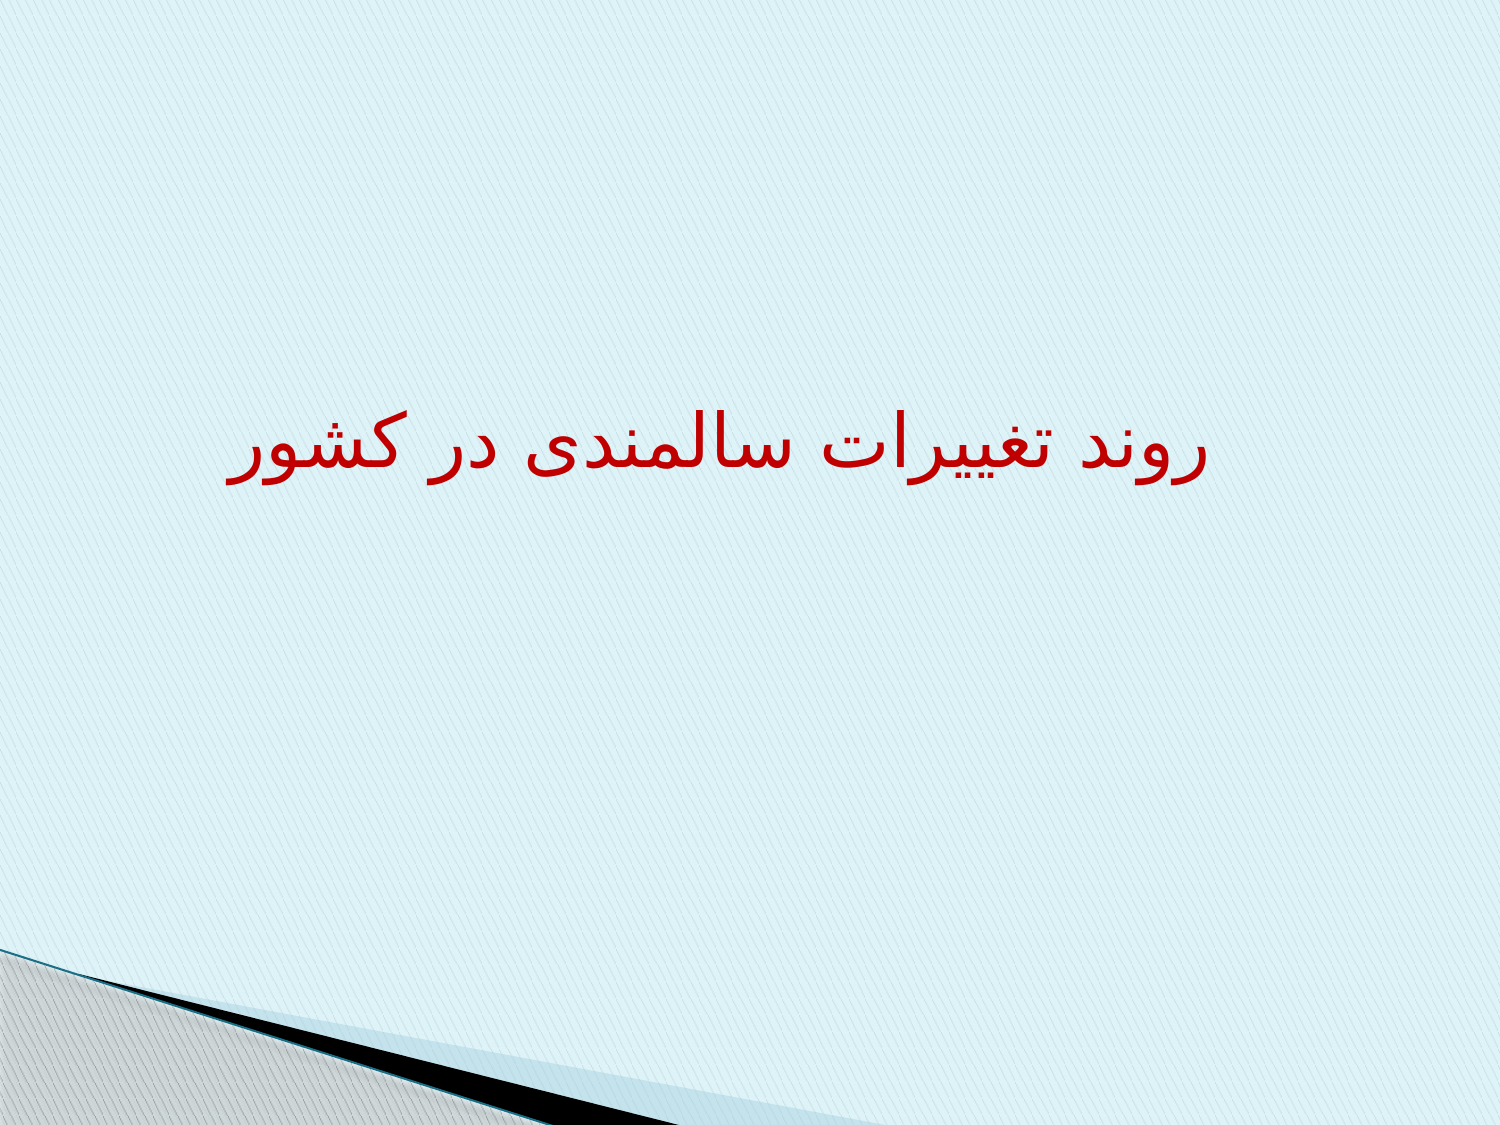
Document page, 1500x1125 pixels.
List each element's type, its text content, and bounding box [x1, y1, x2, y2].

list روند تغییرات سالمندی در کشور [135, 385, 1324, 690]
